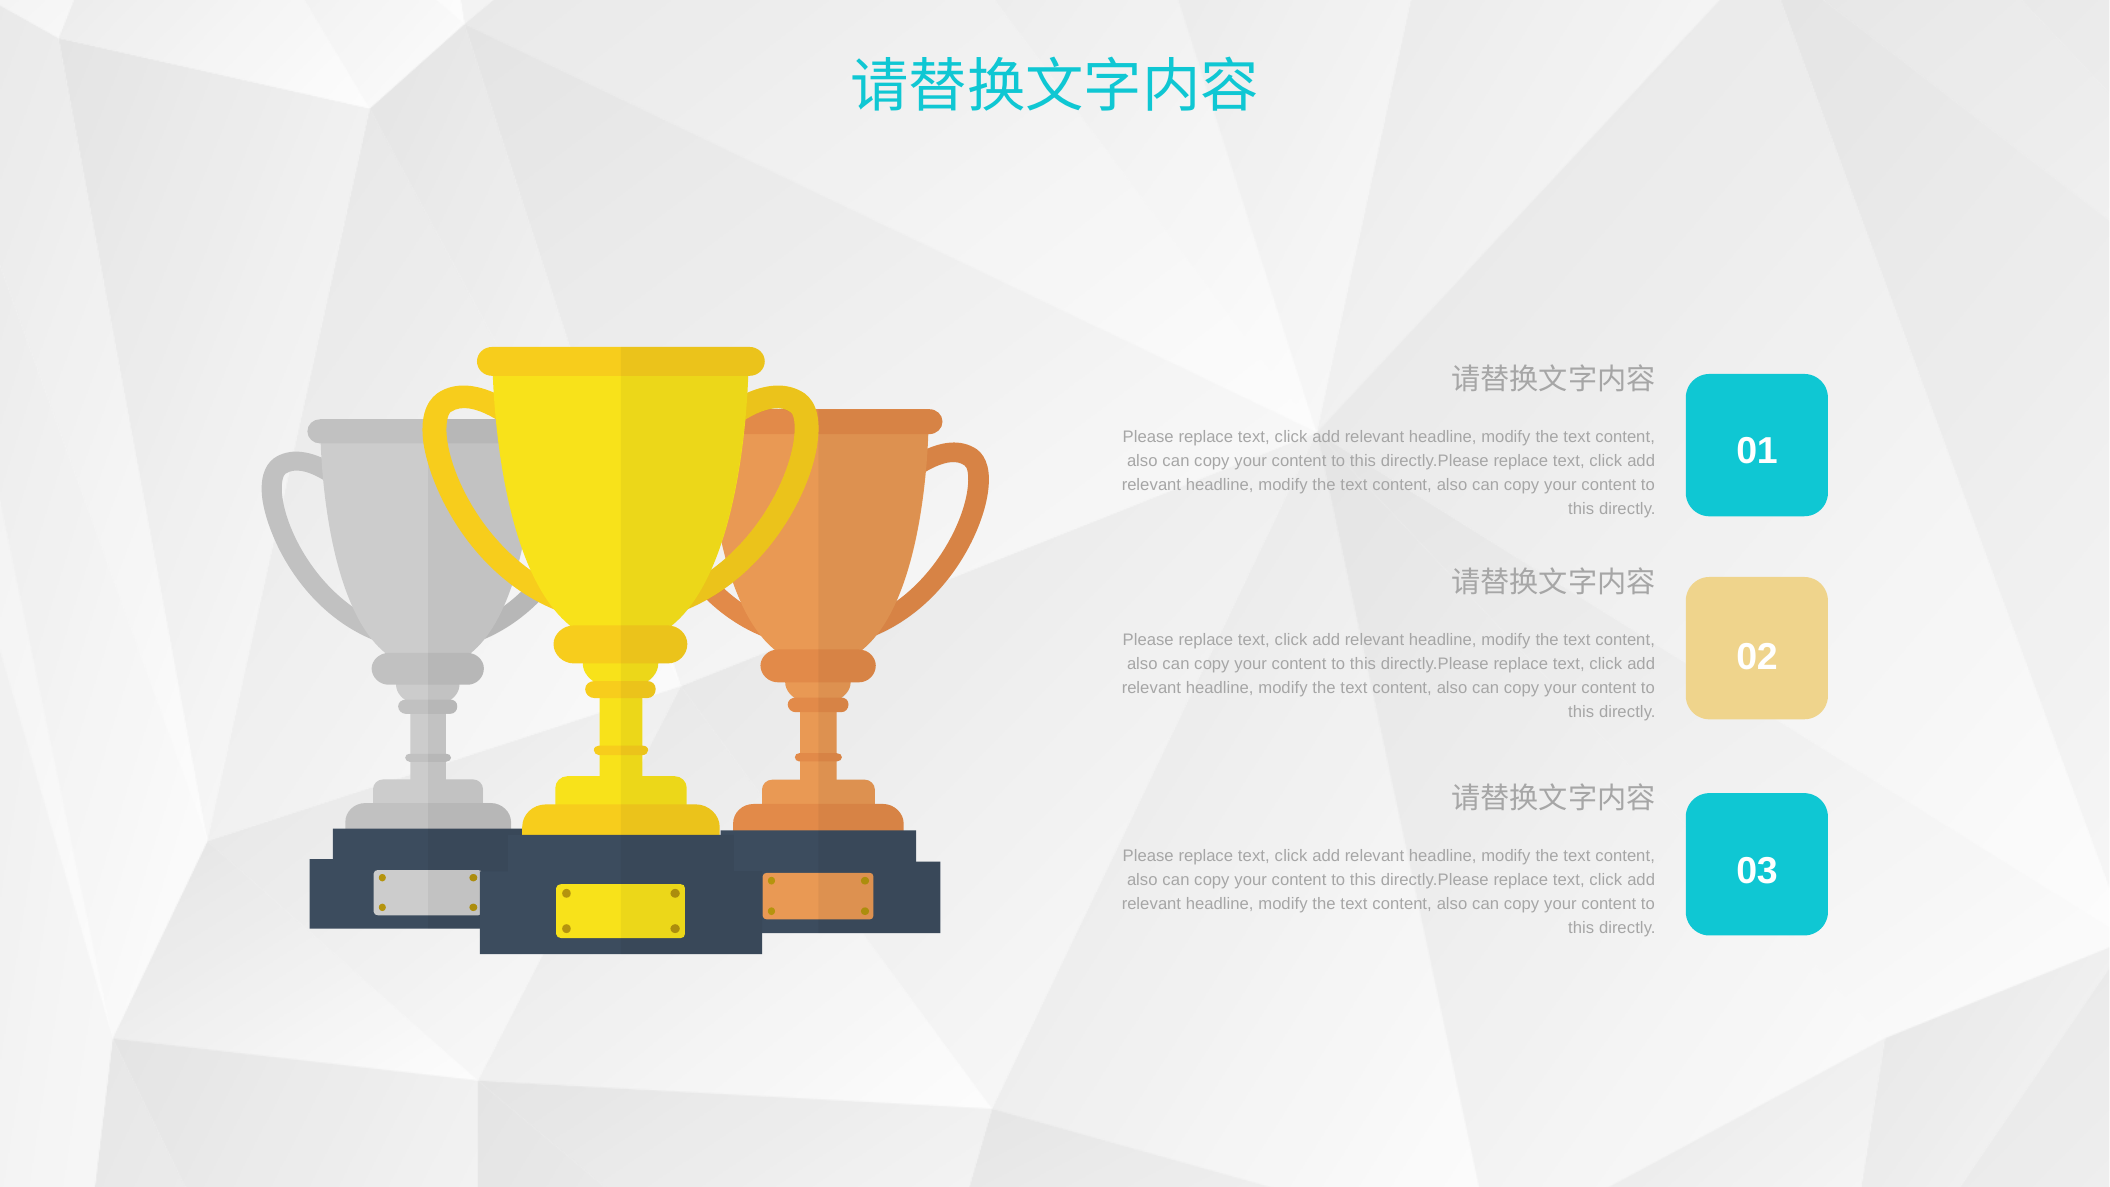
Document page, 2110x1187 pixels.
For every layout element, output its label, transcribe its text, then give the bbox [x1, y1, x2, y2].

text_box 请替换文字内容 [1437, 563, 1656, 599]
text_box 请替换文字内容 [1437, 360, 1656, 396]
text_box 03 [1713, 819, 1800, 910]
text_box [821, 409, 991, 934]
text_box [420, 346, 821, 955]
text_box [1684, 372, 1830, 518]
text_box [1684, 792, 1830, 937]
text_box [259, 419, 420, 929]
picture [0, 0, 2110, 1187]
text_box 01 [1713, 399, 1800, 490]
text_box Please replace text, click add relevant headline, modify the text content, also can copy your content to this directly.Please replace text, click add relevant headline, modify the text content, also can copy your content to this directly. [1101, 422, 1656, 518]
text_box 请替换文字内容 [1437, 779, 1656, 815]
text_box Please replace text, click add relevant headline, modify the text content, also can copy your content to this directly.Please replace text, click add relevant headline, modify the text content, also can copy your content to this directly. [1101, 841, 1656, 938]
text_box 请替换文字内容 [795, 26, 1314, 125]
text_box Please replace text, click add relevant headline, modify the text content, also can copy your content to this directly.Please replace text, click add relevant headline, modify the text content, also can copy your content to this directly. [1101, 625, 1656, 721]
text_box 02 [1713, 604, 1800, 695]
text_box [1684, 575, 1830, 721]
